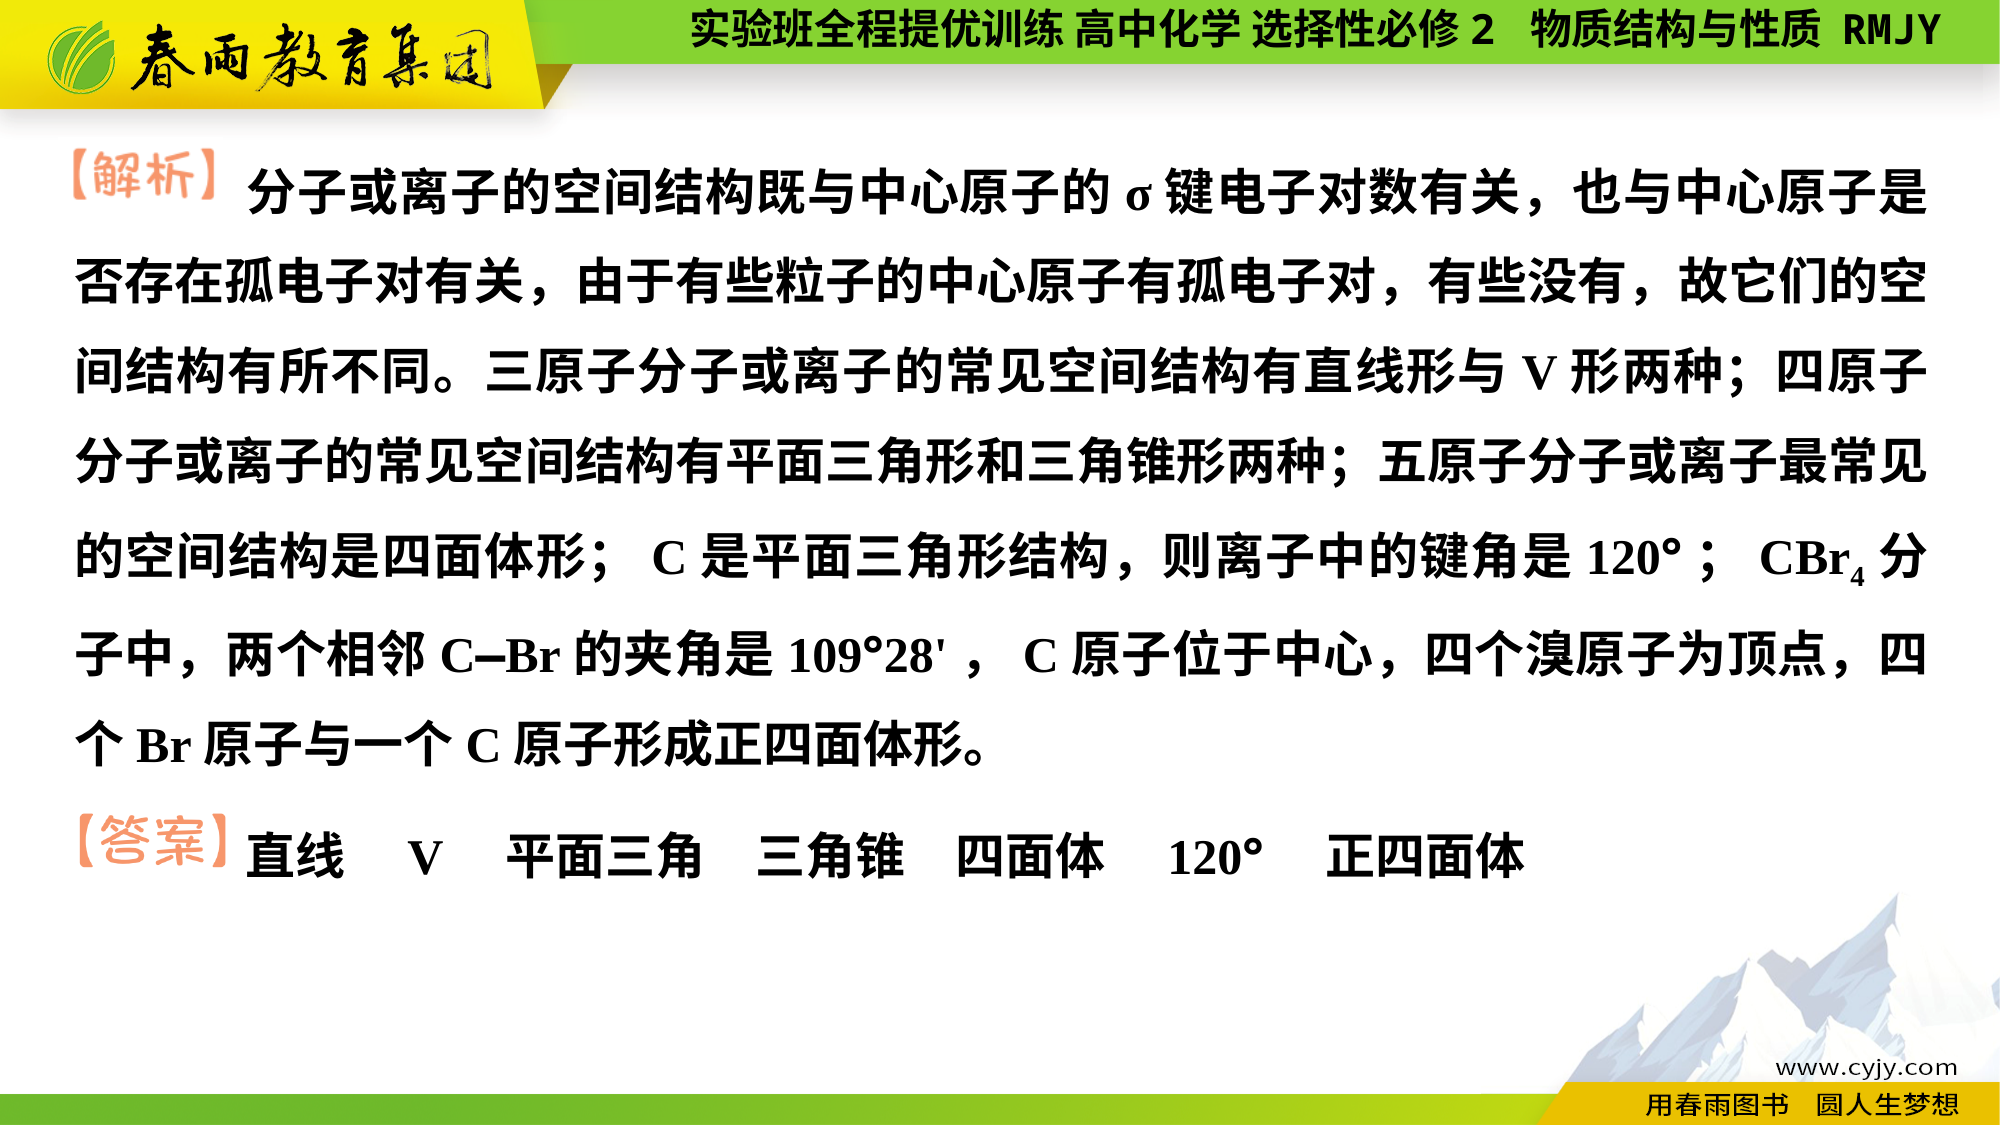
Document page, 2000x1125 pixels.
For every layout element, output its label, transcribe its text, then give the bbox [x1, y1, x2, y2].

text_box 直线 V 平面三角 三角锥 四面体 120° 正四面体 [230, 787, 1944, 893]
picture [0, 0, 2000, 1125]
